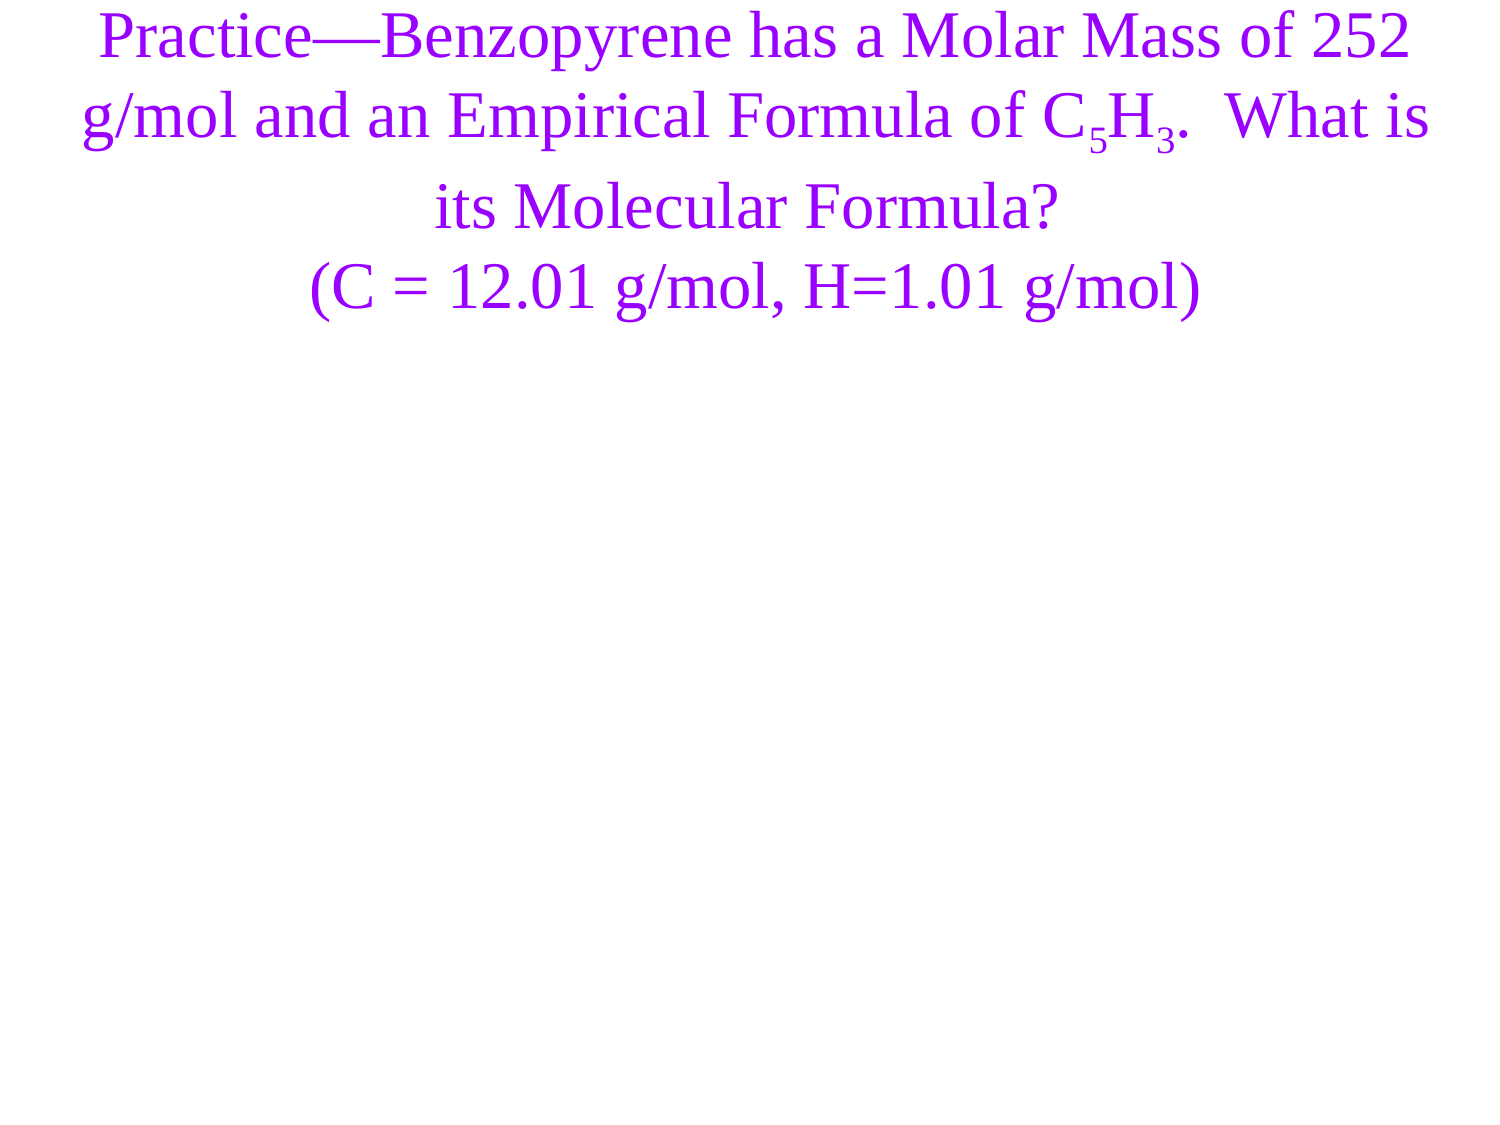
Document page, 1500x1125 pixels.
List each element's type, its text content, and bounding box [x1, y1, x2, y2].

text_box Practice—Benzopyrene has a Molar Mass of 252 g/mol and an Empirical Formula of C5H3. What is its Molecular Formula? (C = 12.01 g/mol, H=1.01 g/mol) [49, 62, 1463, 250]
